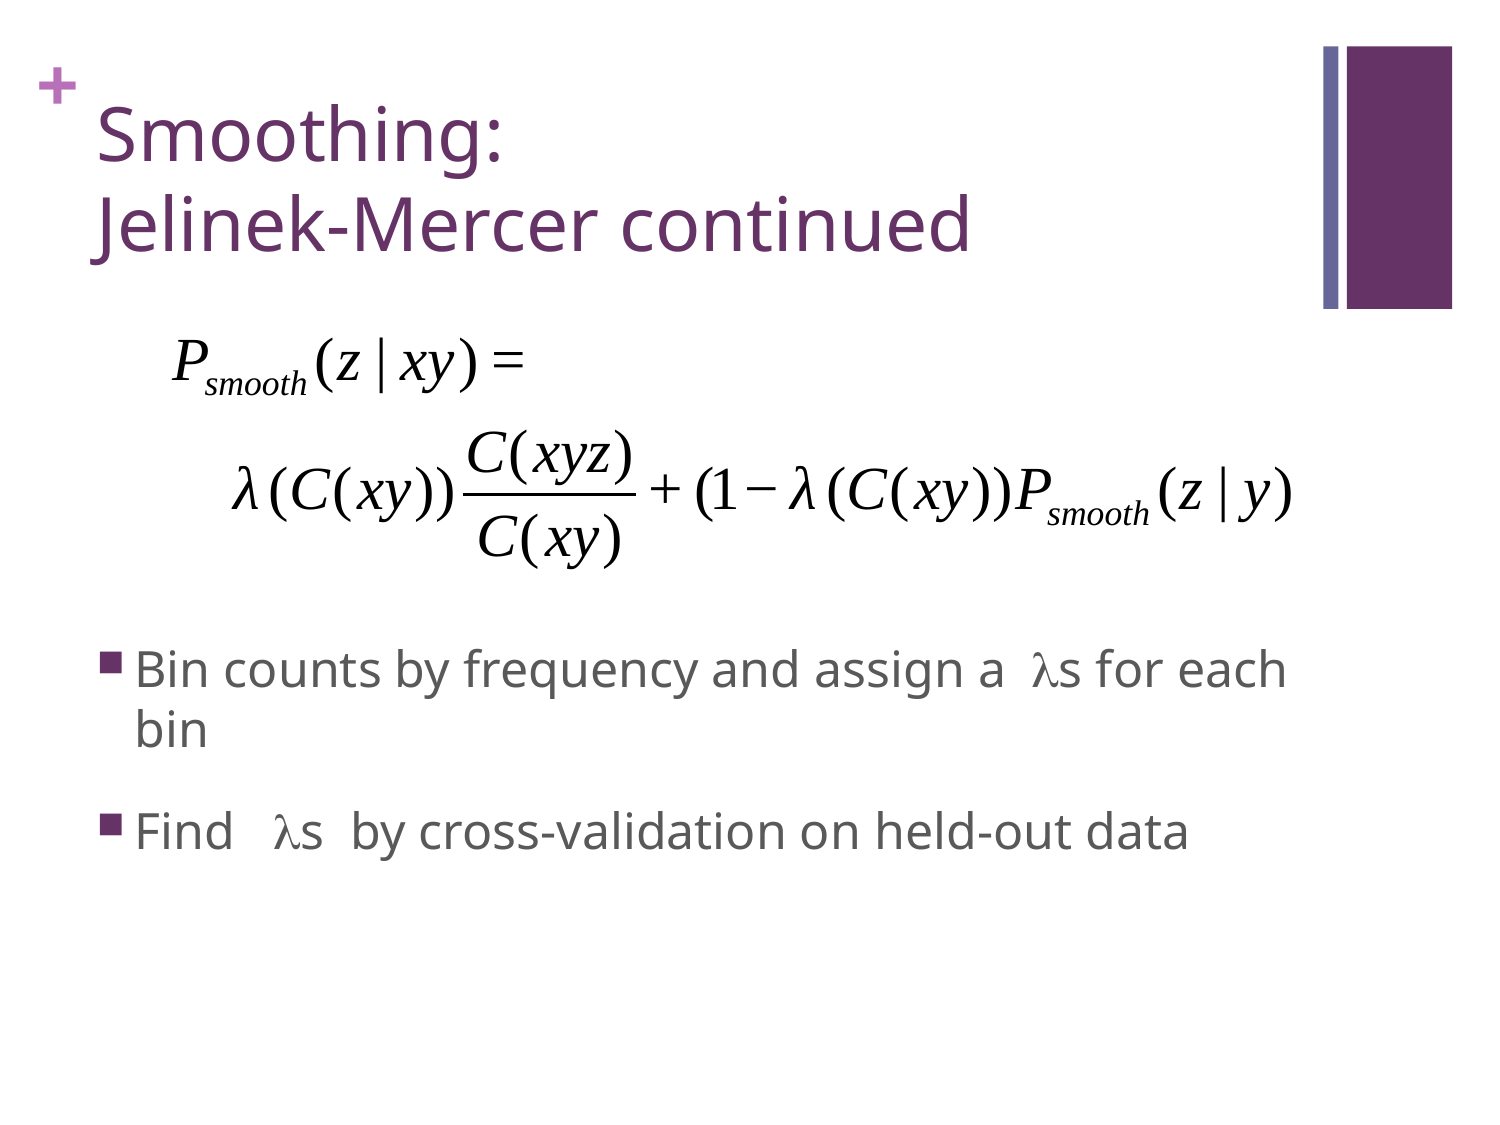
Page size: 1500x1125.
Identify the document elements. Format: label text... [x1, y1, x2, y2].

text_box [161, 324, 1300, 581]
list Bin counts by frequency and assign as for each bin Find s by cross-validation on held-out data [81, 324, 1322, 1005]
title Smoothing: Jelinek-Mercer continued [81, 79, 1322, 263]
